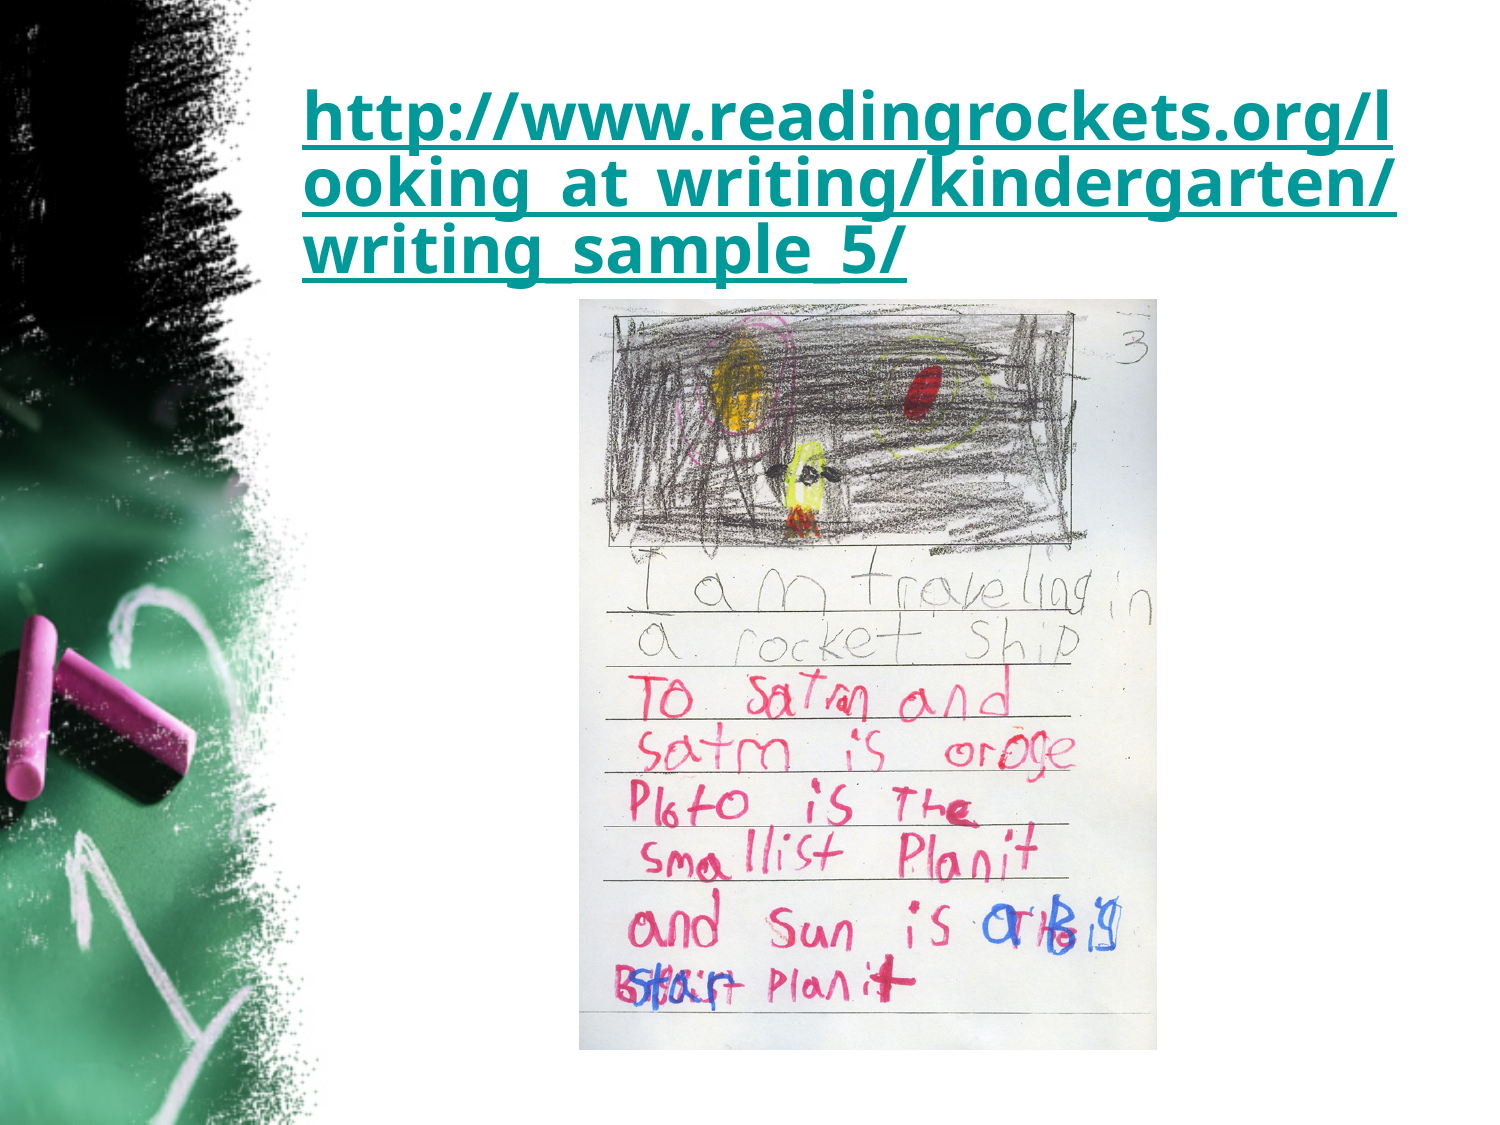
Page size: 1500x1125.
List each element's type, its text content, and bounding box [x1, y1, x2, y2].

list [579, 299, 1158, 1050]
picture [0, 0, 1500, 1125]
title http://www.readingrockets.org/looking_at_writing/kindergarten/writing_sample_5/ [287, 50, 1438, 188]
